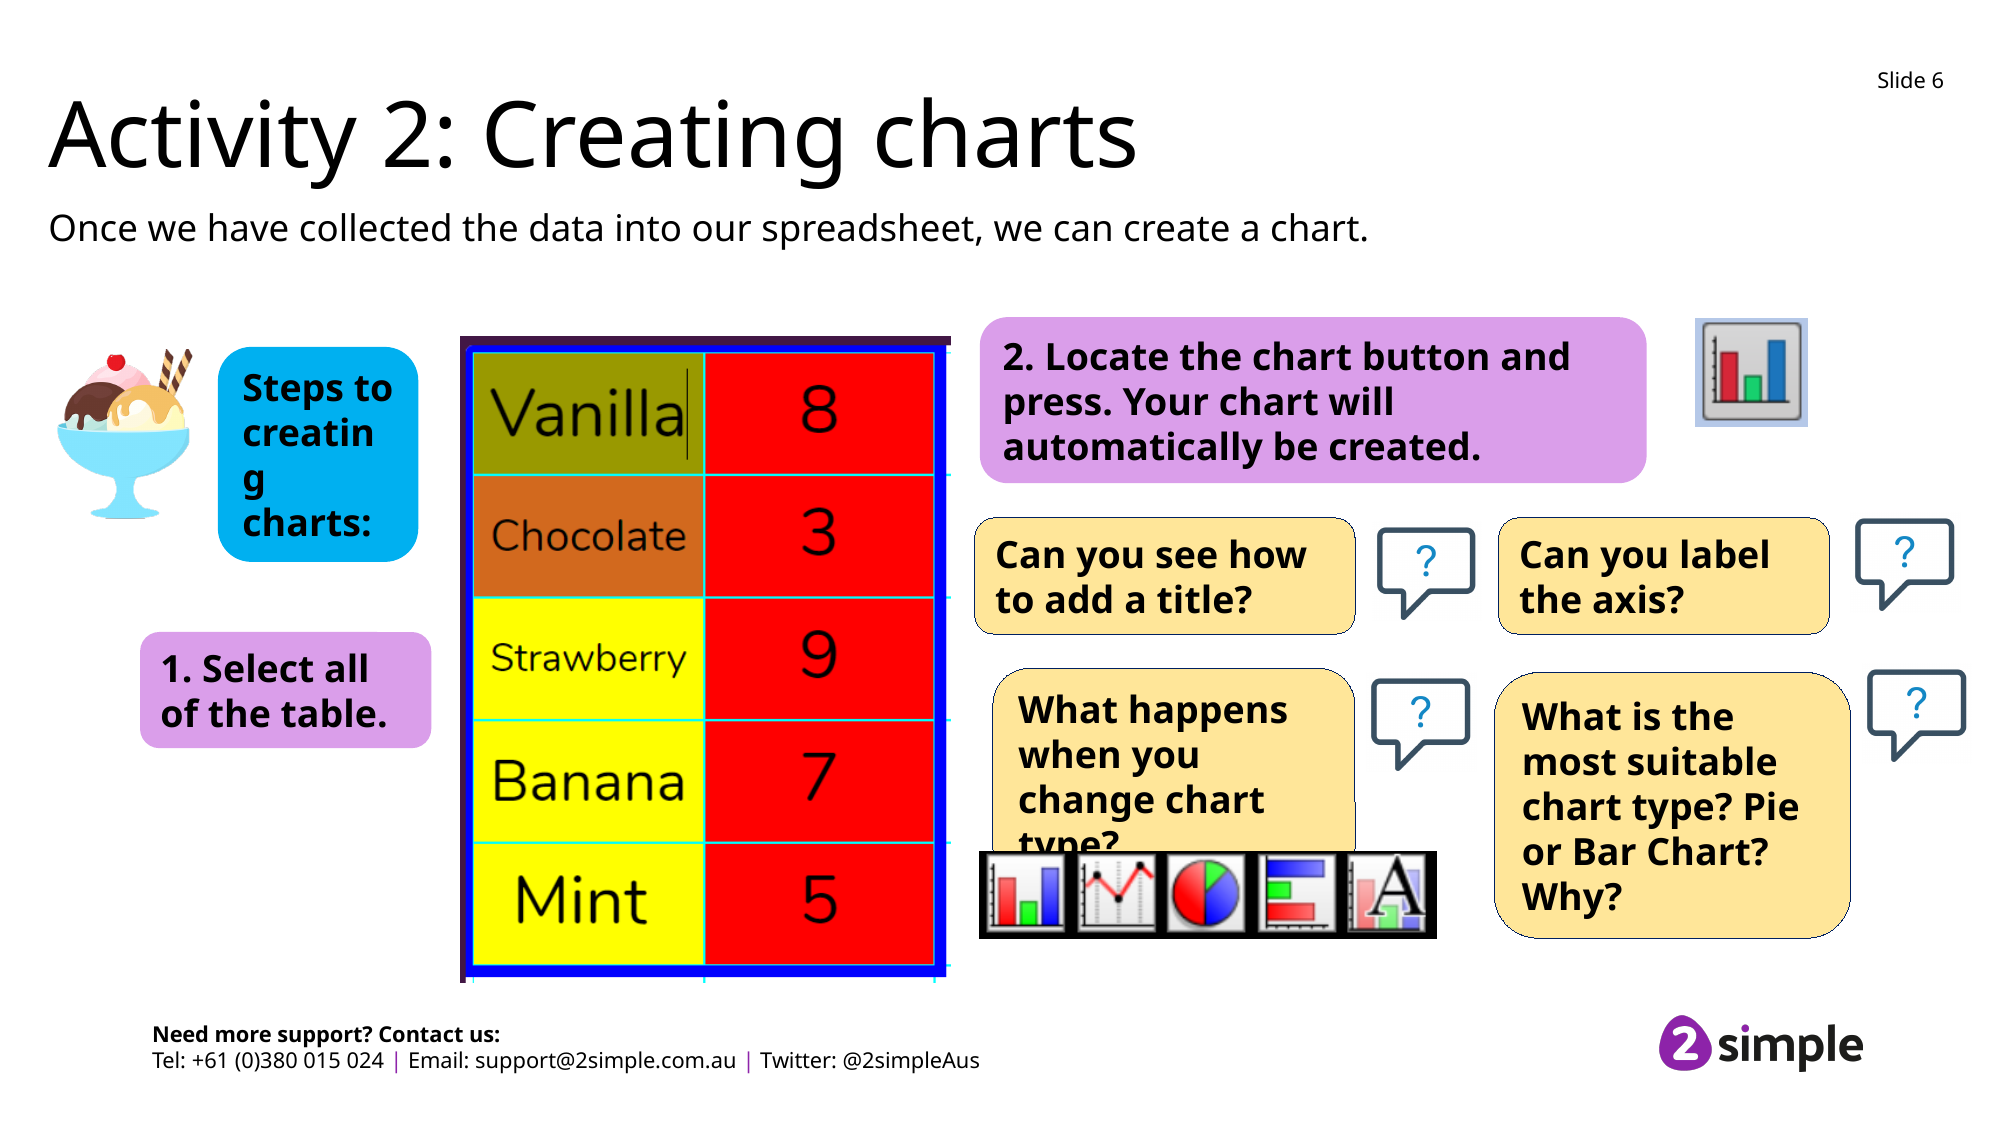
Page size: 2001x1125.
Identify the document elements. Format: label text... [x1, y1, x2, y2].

picture [1862, 663, 1973, 764]
picture [979, 851, 1437, 939]
text_box Slide 6 [1862, 59, 1976, 101]
text_box What happens when you change chart type? [992, 668, 1356, 851]
text_box Can you see how to add a title? [974, 517, 1356, 635]
text_box 1. Select all of the table. [140, 631, 432, 749]
picture [47, 337, 203, 524]
text_box Steps to creating charts: [217, 346, 419, 562]
text_box 2. Locate the chart button and press. Your chart will automatically be created. [979, 317, 1647, 484]
picture [1366, 672, 1477, 772]
text_box What is the most suitable chart type? Pie or Bar Chart? Why? [1494, 672, 1851, 939]
picture [1659, 1015, 1863, 1073]
text_box Can you label the axis? [1498, 517, 1830, 635]
picture [1850, 512, 1961, 613]
text_box Once we have collected the data into our spreadsheet, we can create a chart. [33, 202, 1744, 258]
picture [460, 336, 951, 983]
text_box Need more support? Contact us: Tel: +61 (0)380 015 024 | Email: support@2simple.com.au | Twitter: @2simpleAus [137, 1013, 1863, 1081]
picture [1694, 318, 1808, 427]
picture [1372, 521, 1482, 621]
title Activity 2: Creating charts [33, 29, 1967, 247]
